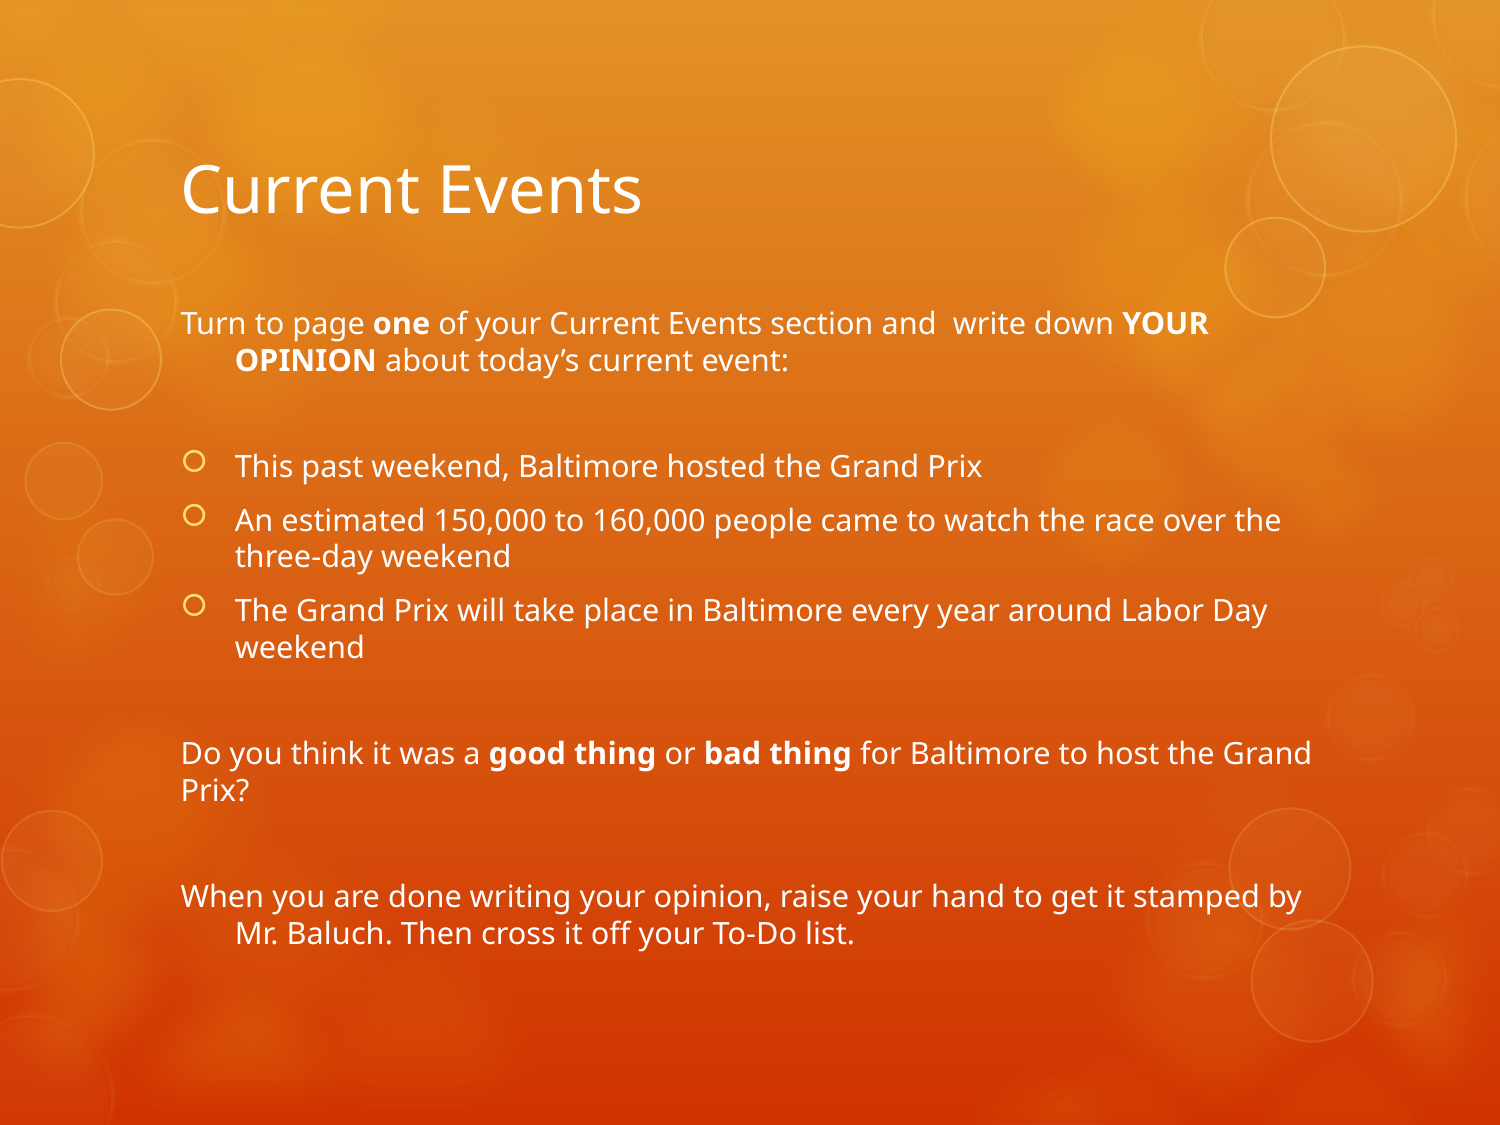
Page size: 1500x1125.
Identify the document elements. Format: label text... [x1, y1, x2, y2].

list Turn to page one of your Current Events section and write down YOUR OPINION about today’s current event: This past weekend, Baltimore hosted the Grand Prix An estimated 150,000 to 160,000 people came to watch the race over the three-day weekend The Grand Prix will take place in Baltimore every year around Labor Day weekend Do you think it was a good thing or bad thing for Baltimore to host the Grand Prix? When you are done writing your opinion, raise your hand to get it stamped by Mr. Baluch. Then cross it off your To-Do list. [165, 296, 1335, 962]
title Current Events [165, 110, 1335, 263]
